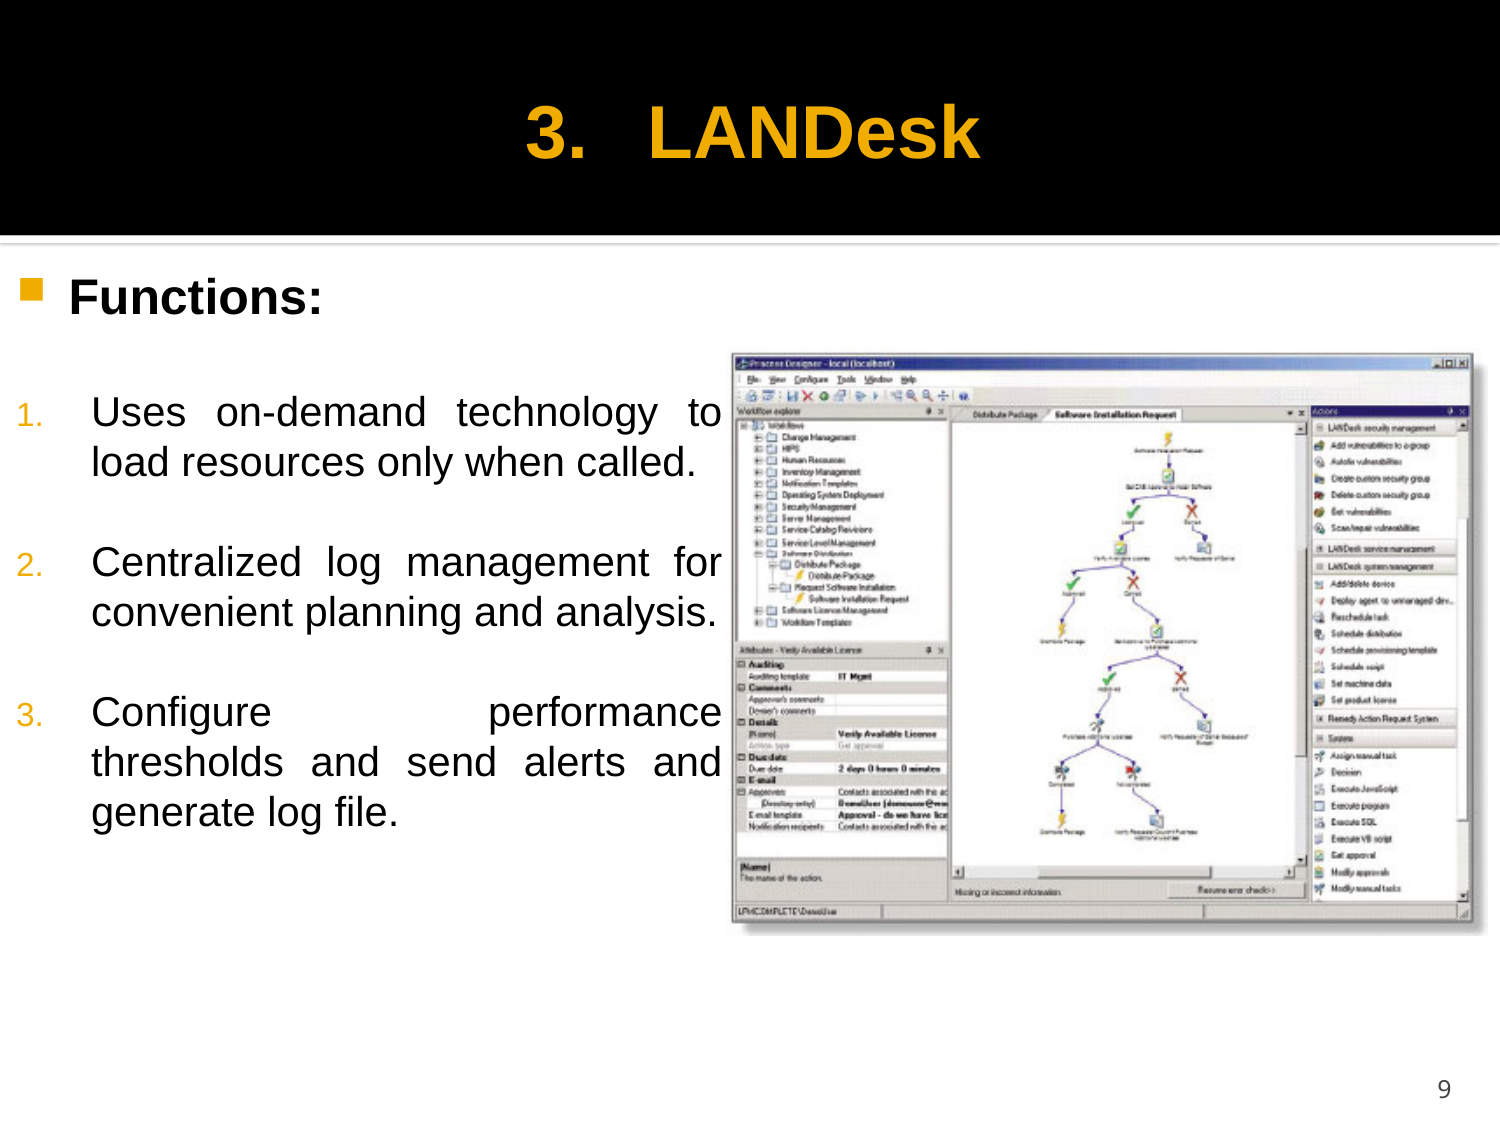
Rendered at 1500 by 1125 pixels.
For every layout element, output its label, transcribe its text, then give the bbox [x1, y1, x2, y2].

picture [724, 347, 1488, 936]
slide_number 9 [1345, 1062, 1467, 1108]
list Functions: Uses on-demand technology to load resources only when called. Centralized log management for convenient planning and analysis. Configure performance thresholds and send alerts and generate log file. [0, 249, 738, 1009]
title LANDesk [75, 25, 1425, 231]
